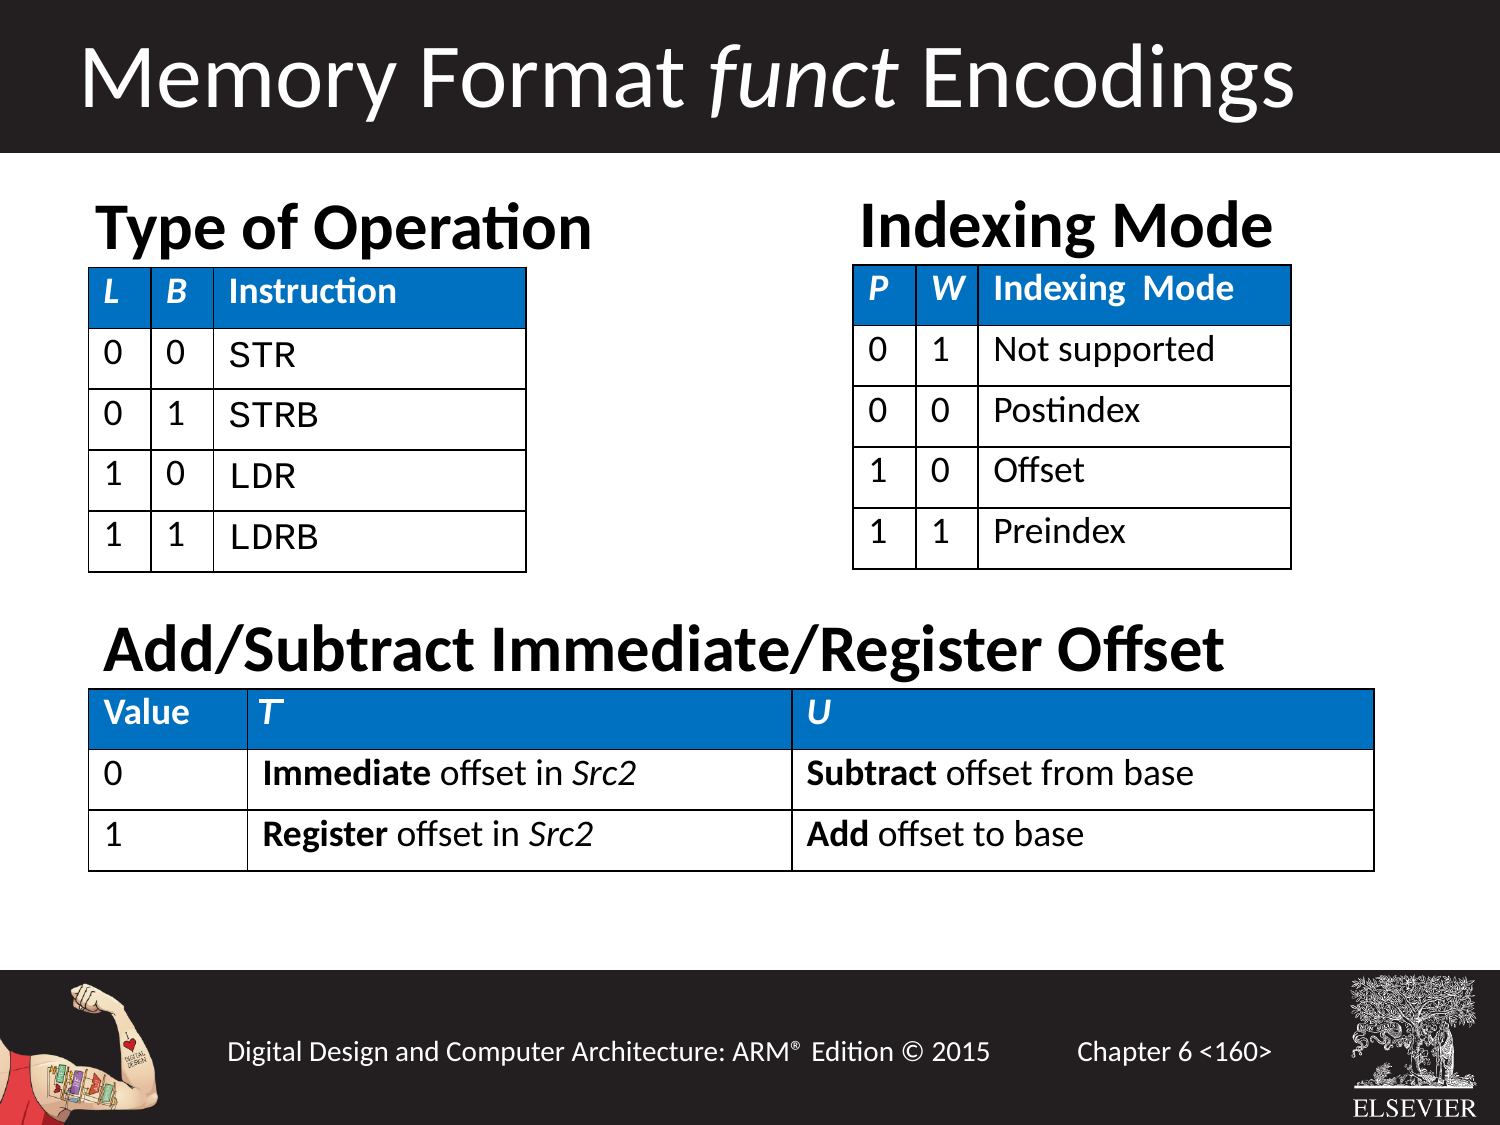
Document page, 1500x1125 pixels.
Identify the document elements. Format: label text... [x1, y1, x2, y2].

table_cell 0 [89, 390, 150, 449]
table_header I [248, 694, 791, 749]
table_cell 1 [89, 451, 150, 510]
table_cell 0 [152, 451, 213, 510]
table_header L [89, 268, 150, 328]
table_cell 1 [854, 509, 915, 568]
table_cell Preindex [979, 509, 1290, 568]
table_cell 0 [917, 448, 977, 507]
table_cell Offset [979, 448, 1290, 507]
table_cell LDR [214, 451, 525, 510]
table_cell Immediate offset in Src2 [248, 750, 791, 809]
table_header Indexing Mode [979, 270, 1290, 325]
table_cell 1 [89, 811, 247, 870]
table_cell 1 [152, 390, 213, 449]
table_cell LDRB [214, 512, 525, 571]
table_header Value [89, 694, 247, 749]
table_cell STRB [214, 390, 525, 449]
table_cell 1 [152, 512, 213, 571]
picture [1350, 974, 1477, 1117]
text_box Add/Subtract Immediate/Register Offset [88, 606, 1242, 694]
text_box Type of Operation [80, 184, 609, 272]
text_box Memory Format funct Encodings [63, 8, 1488, 133]
table_cell 0 [152, 329, 213, 388]
table_header P [854, 270, 915, 325]
table_cell Postindex [979, 387, 1290, 446]
table_cell 1 [854, 448, 915, 507]
picture [0, 979, 163, 1125]
table_cell 1 [917, 326, 977, 385]
table_cell Subtract offset from base [793, 750, 1373, 809]
table_cell 1 [89, 512, 150, 571]
table_header B [152, 268, 213, 328]
text_box Indexing Mode [844, 183, 1290, 270]
table_cell 0 [89, 329, 150, 388]
table_cell Register offset in Src2 [248, 811, 791, 870]
text_box [112, 200, 1438, 1050]
table_cell 0 [89, 750, 247, 809]
table_cell 0 [854, 326, 915, 385]
table_cell Add offset to base [793, 811, 1373, 870]
table_header U [793, 690, 1373, 749]
table_header W [917, 270, 977, 325]
table_cell 0 [854, 387, 915, 446]
table_header Instruction [214, 268, 525, 328]
table_cell 1 [917, 509, 977, 568]
table_cell Not supported [979, 326, 1290, 385]
table_cell STR [214, 329, 525, 388]
table_cell 0 [917, 387, 977, 446]
